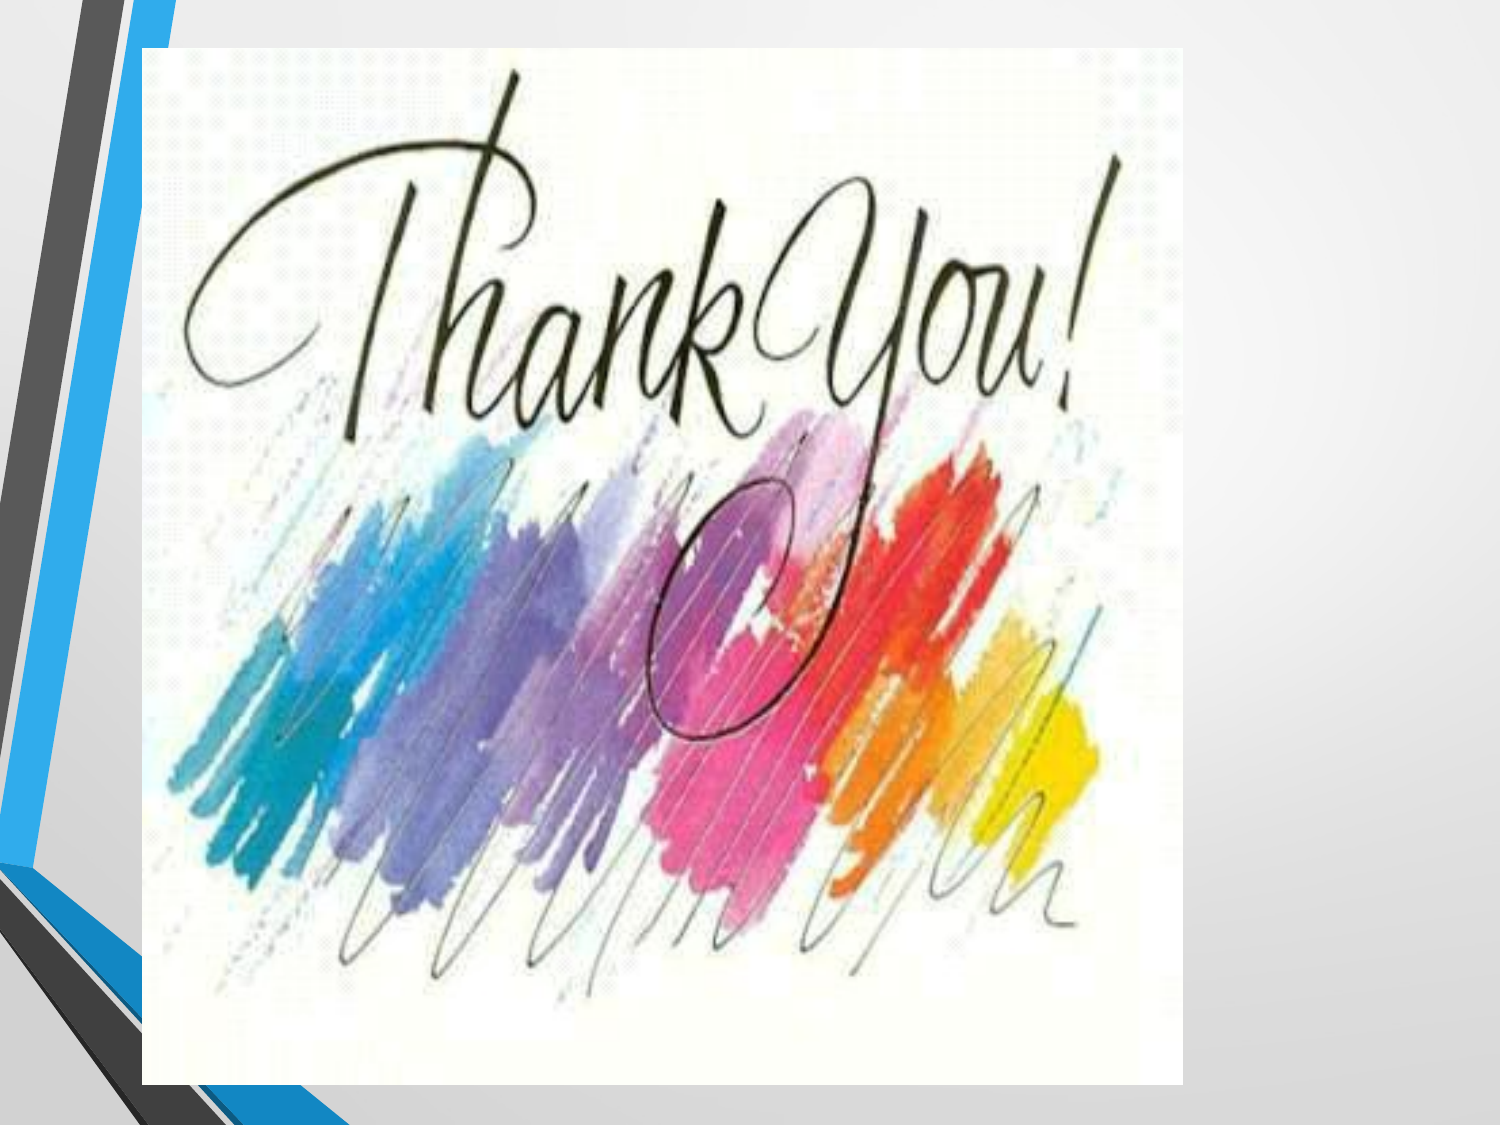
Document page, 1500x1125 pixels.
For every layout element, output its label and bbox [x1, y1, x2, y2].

picture [142, 48, 1183, 1085]
